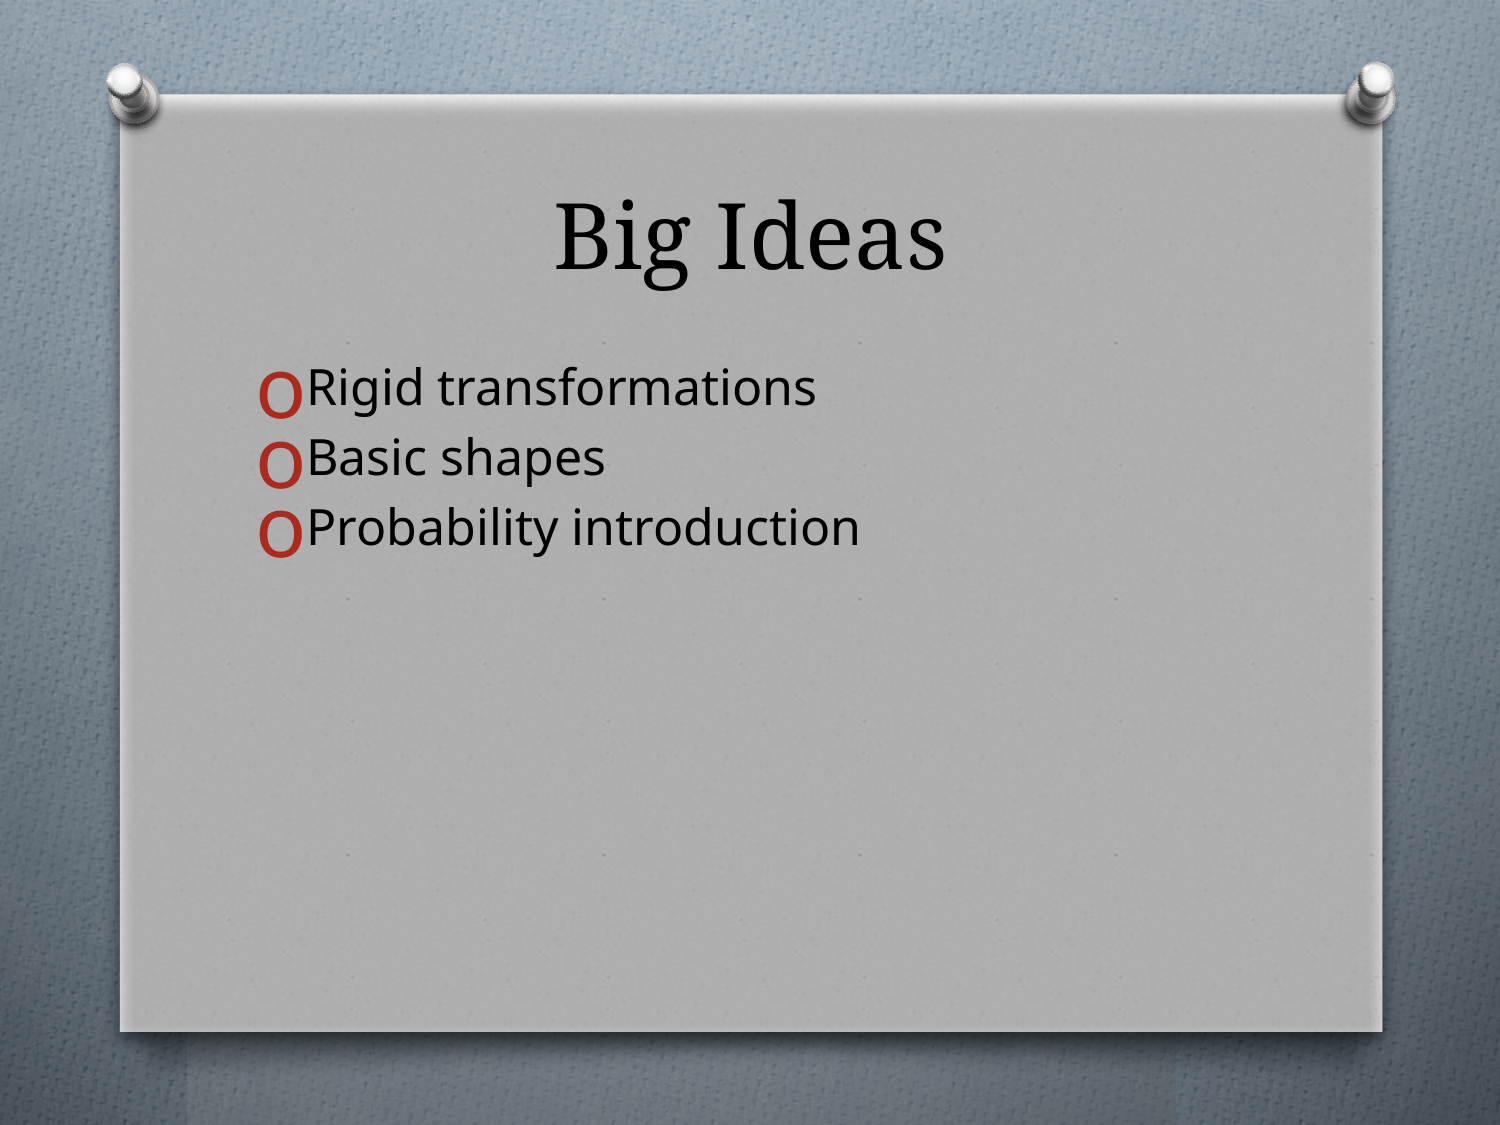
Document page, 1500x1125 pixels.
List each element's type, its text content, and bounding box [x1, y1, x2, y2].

picture [1317, 35, 1439, 156]
list Rigid transformations Basic shapes Probability introduction [240, 347, 1257, 939]
picture [75, 29, 198, 153]
title Big Ideas [179, 134, 1323, 332]
